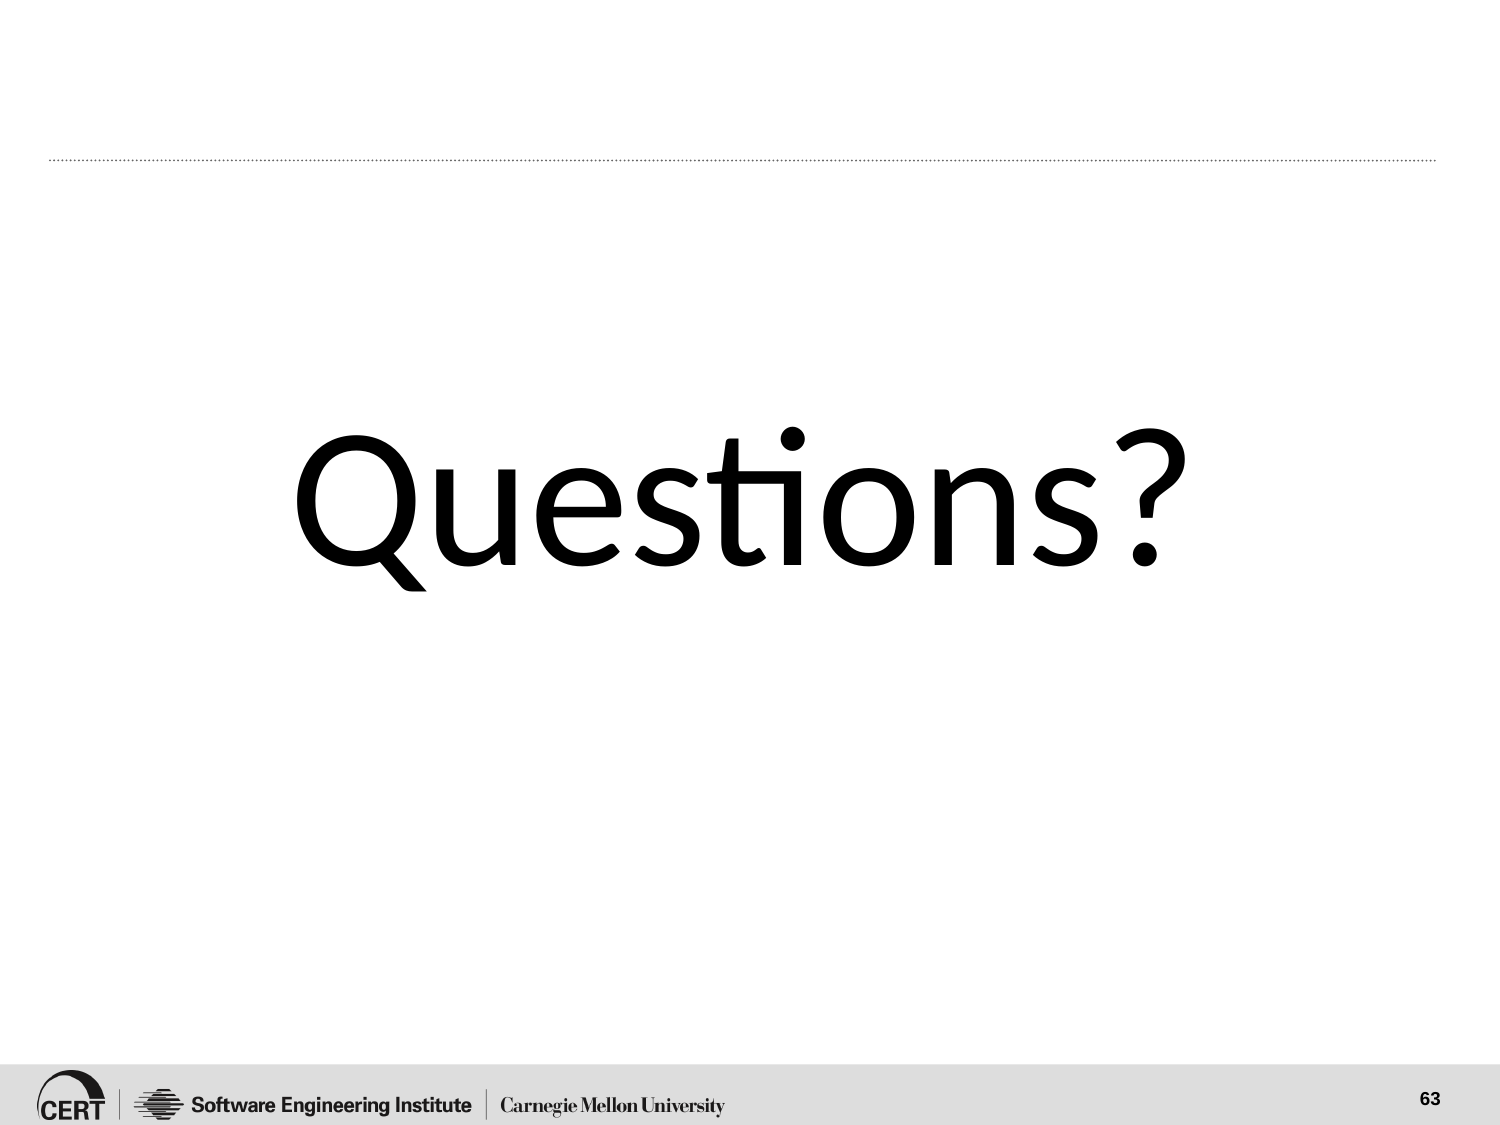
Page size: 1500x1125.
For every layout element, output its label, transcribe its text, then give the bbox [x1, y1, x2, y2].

text_box Questions? [50, 187, 1438, 1026]
picture [37, 1069, 725, 1122]
